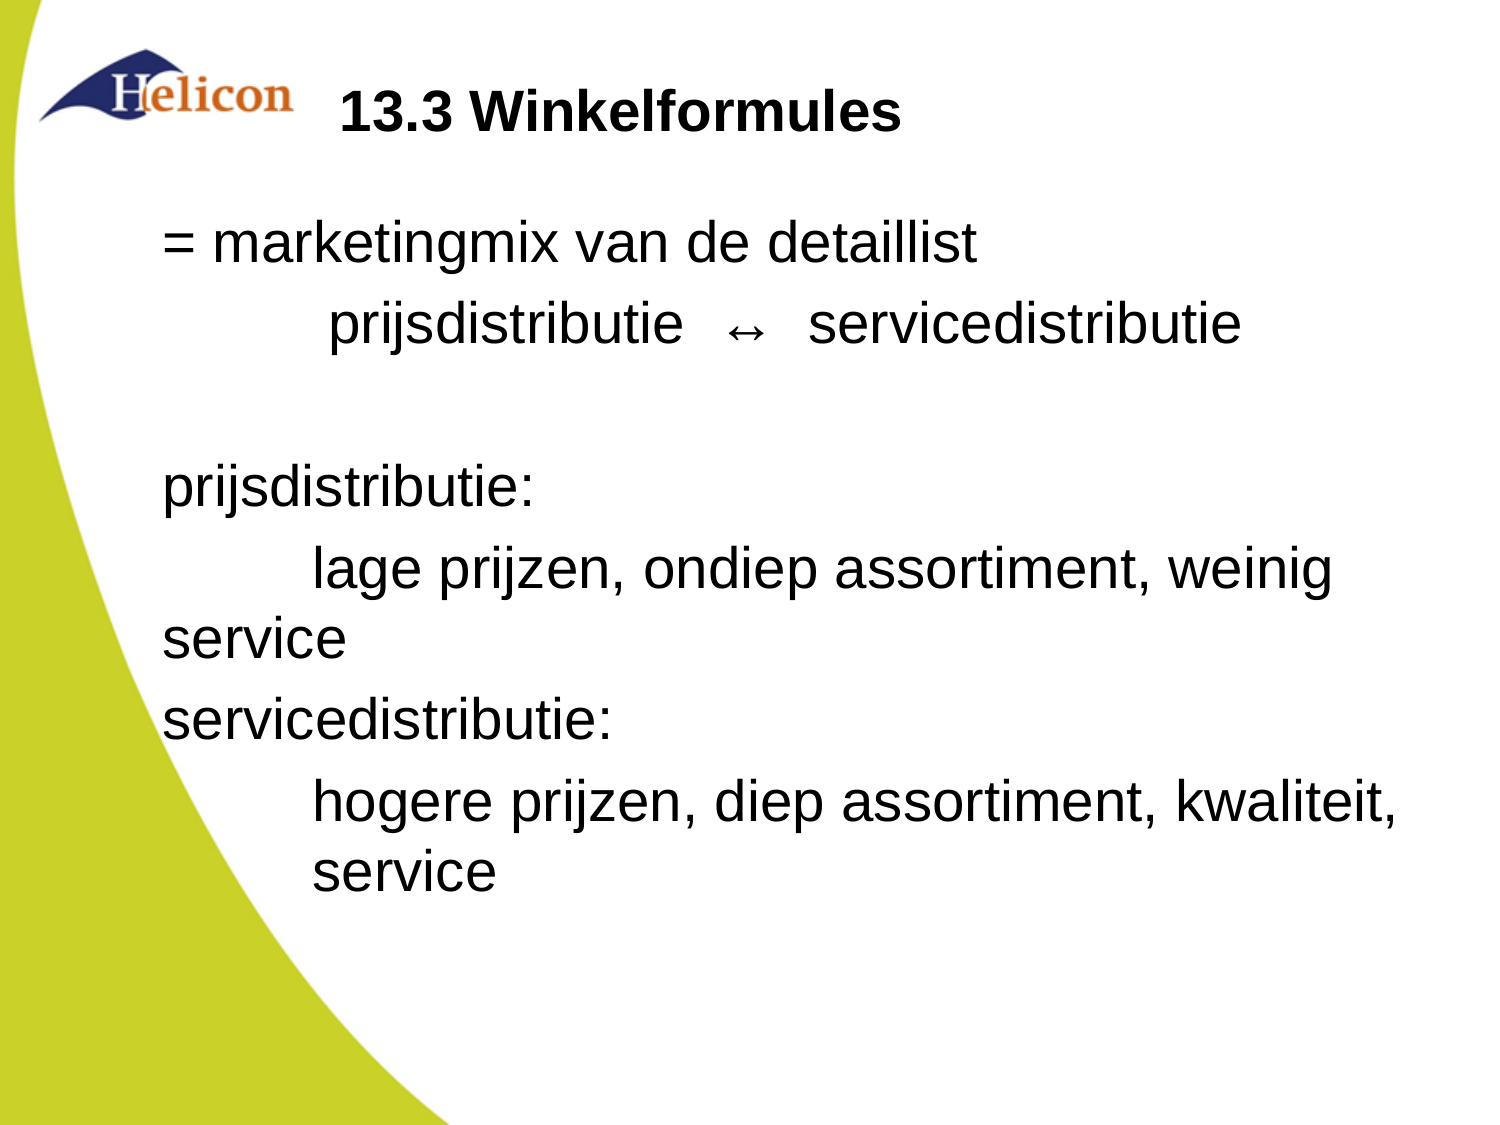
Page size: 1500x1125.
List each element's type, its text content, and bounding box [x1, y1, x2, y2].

title 13.3 Winkelformules [324, 54, 1415, 161]
picture [0, 0, 1500, 1125]
list = marketingmix van de detaillist prijsdistributie ↔ servicedistributie prijsdistributie: lage prijzen, ondiep assortiment, weinig service servicedistributie: hogere prijzen, diep assortiment, kwaliteit, service [147, 196, 1425, 1005]
